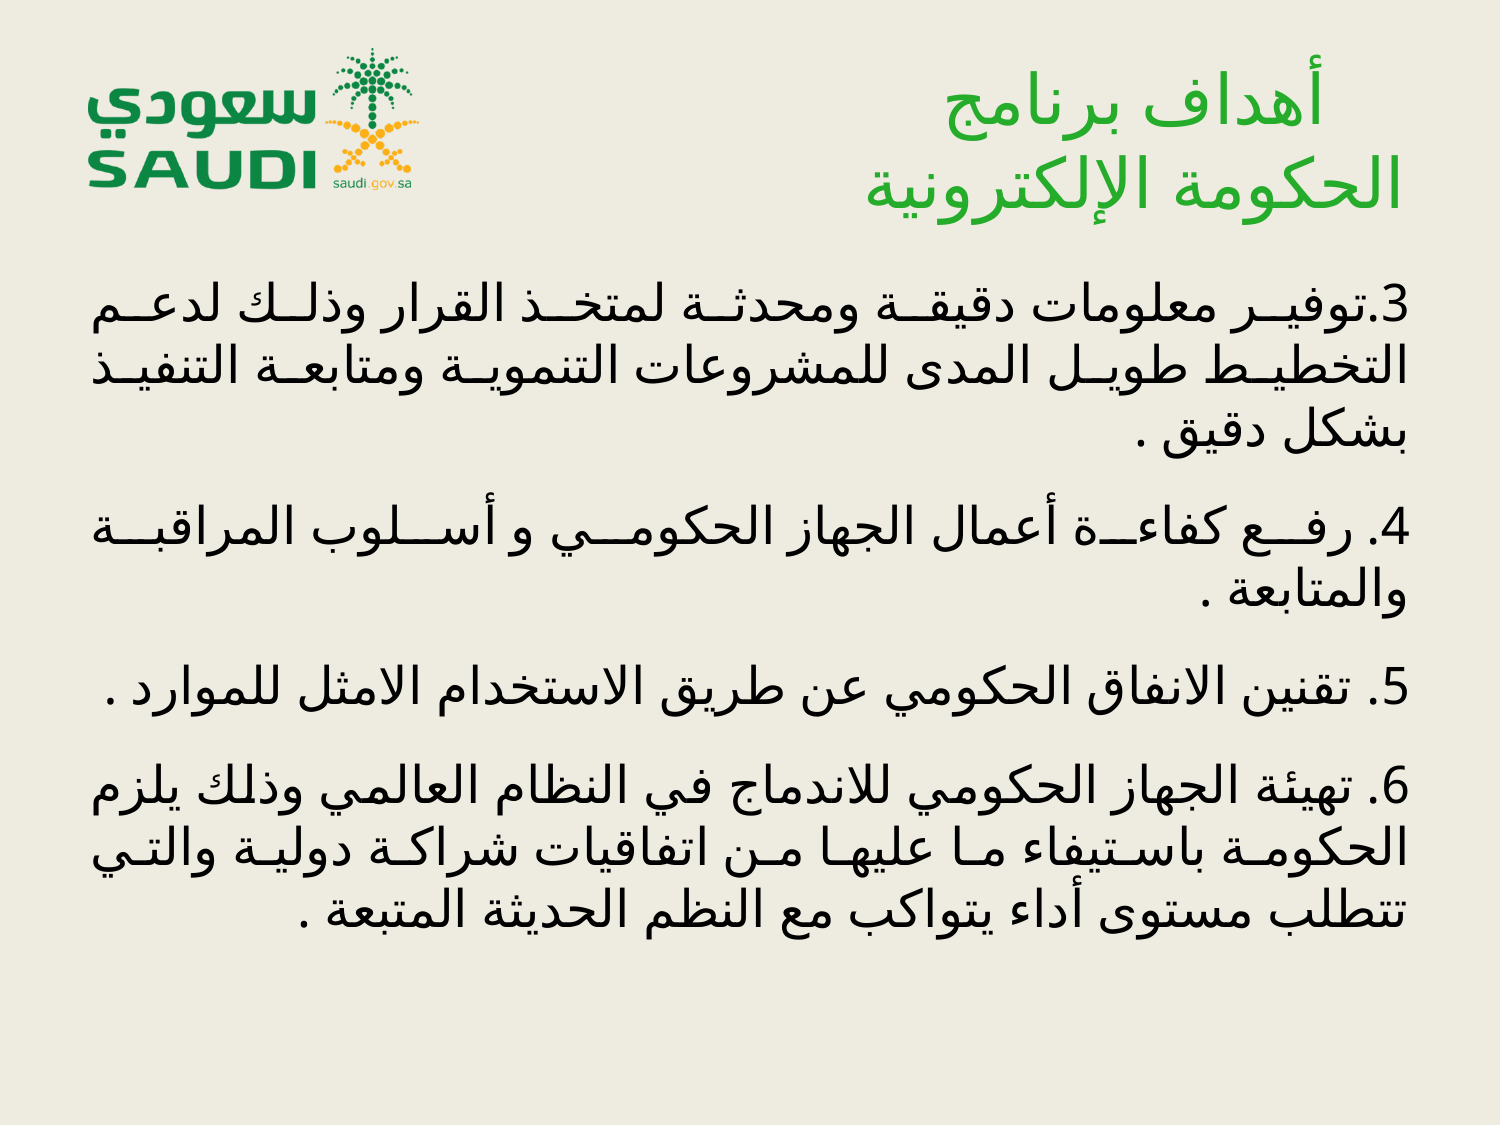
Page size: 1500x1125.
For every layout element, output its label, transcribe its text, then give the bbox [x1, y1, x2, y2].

list 3.توفير معلومات دقيقة ومحدثة لمتخذ القرار وذلك لدعم التخطيط طويل المدى للمشروعات التنموية ومتابعة التنفيذ بشكل دقيق . 4. رفع كفاءة أعمال الجهاز الحكومي و أسلوب المراقبة والمتابعة . 5. تقنين الانفاق الحكومي عن طريق الاستخدام الامثل للموارد . 6. تهيئة الجهاز الحكومي للاندماج في النظام العالمي وذلك يلزم الحكومة باستيفاء ما عليها من اتفاقيات شراكة دولية والتي تتطلب مستوى أداء يتواكب مع النظم الحديثة المتبعة . [75, 262, 1425, 1005]
picture [88, 47, 419, 191]
title أهداف برنامج الحكومة الإلكترونية [844, 45, 1425, 233]
